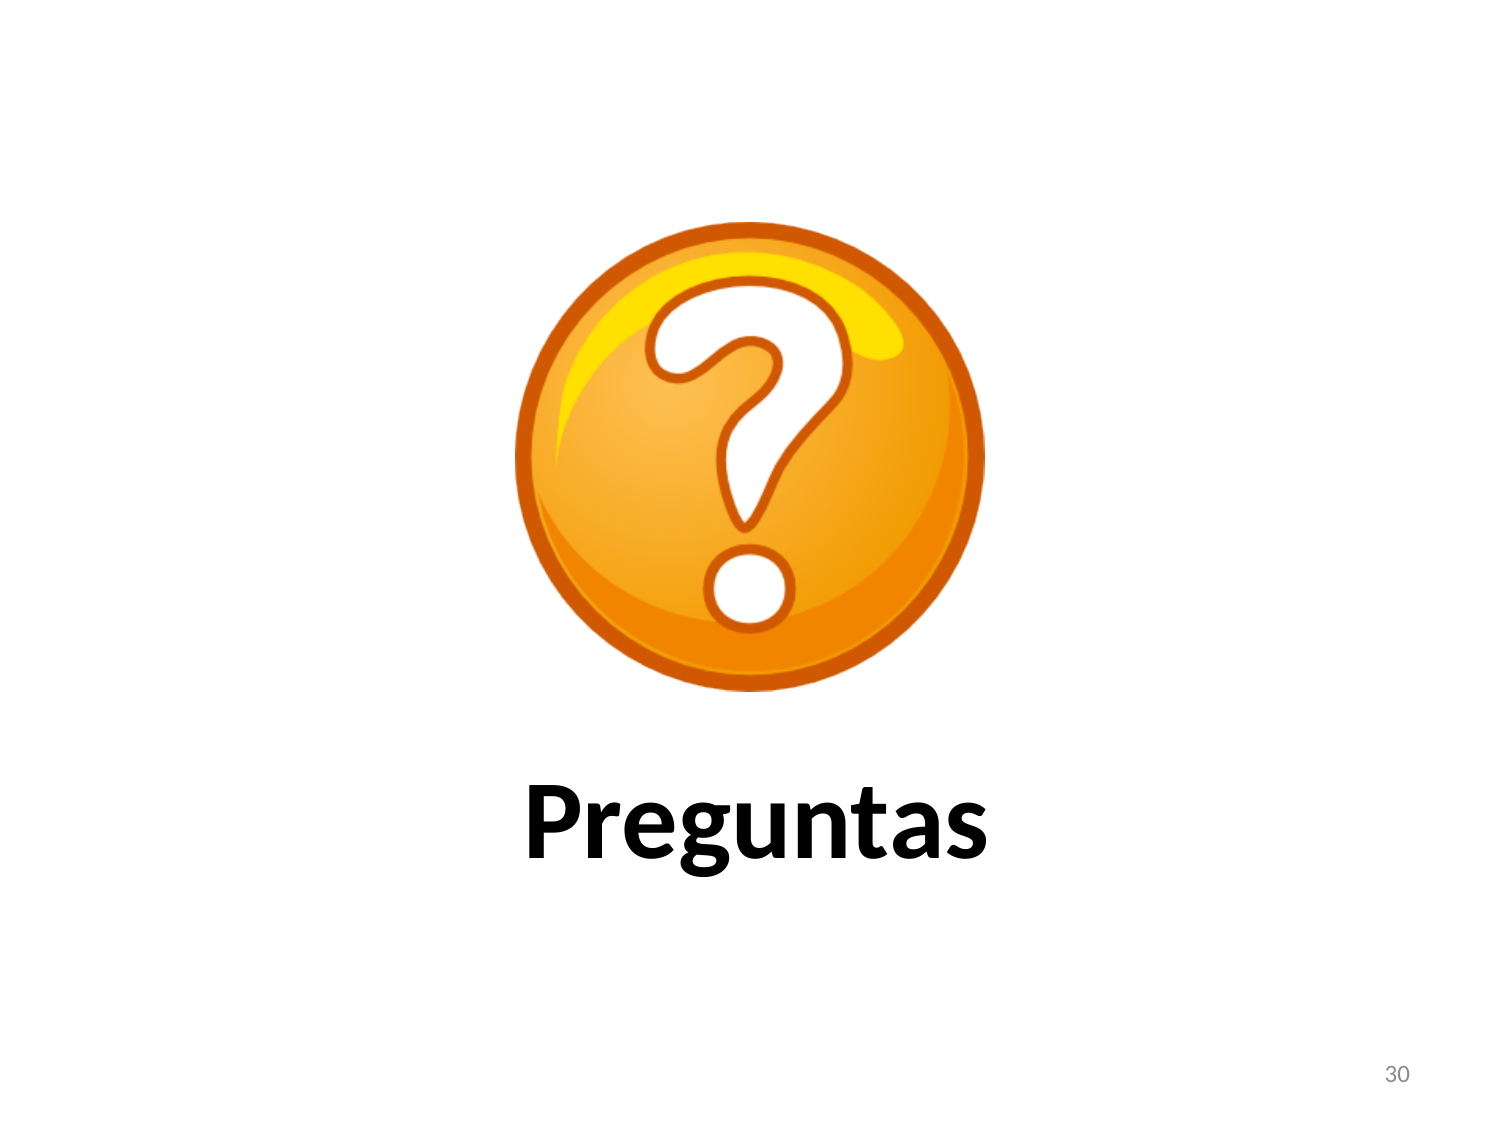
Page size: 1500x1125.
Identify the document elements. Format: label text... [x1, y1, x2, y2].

slide_number 30 [1074, 1042, 1425, 1103]
picture [515, 222, 985, 692]
text_box Preguntas [508, 738, 1005, 888]
